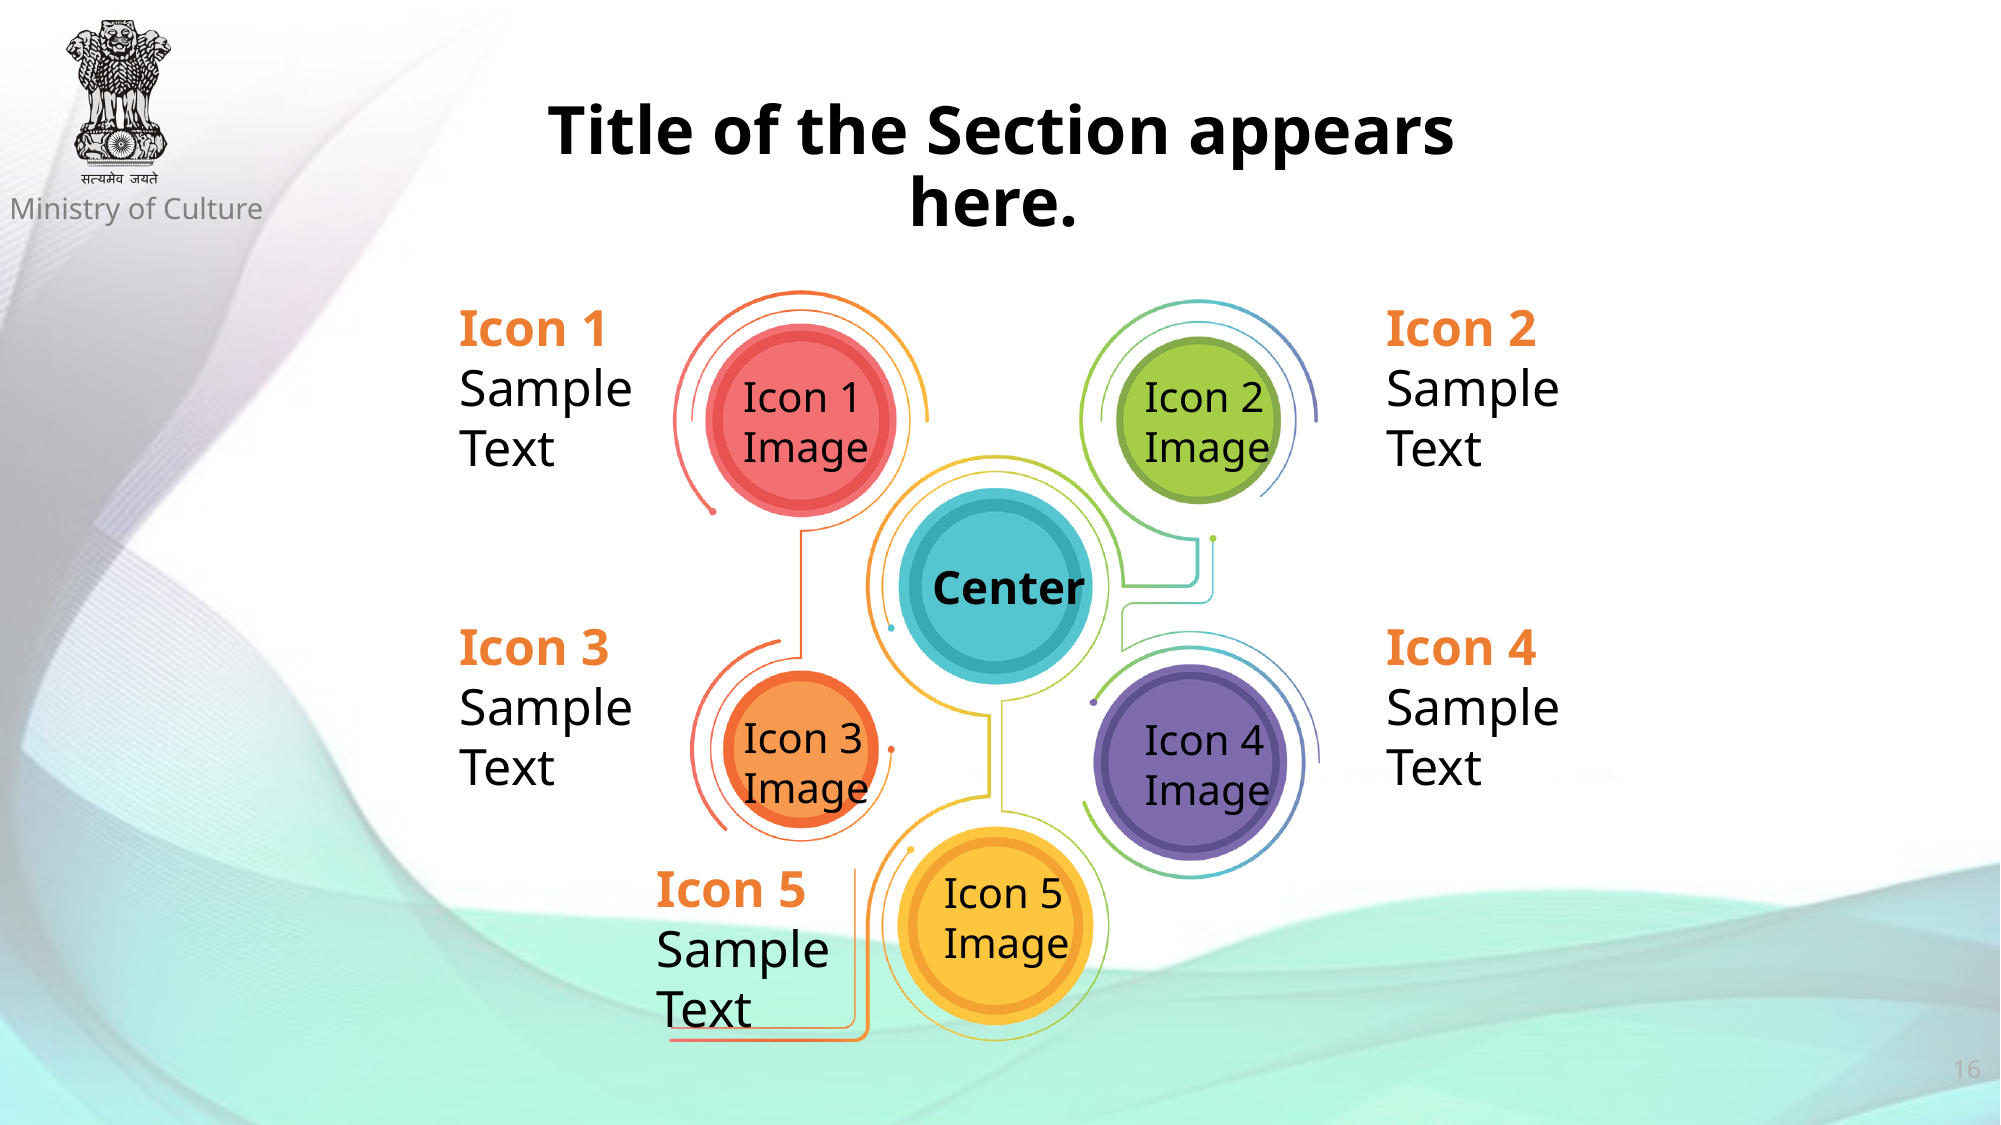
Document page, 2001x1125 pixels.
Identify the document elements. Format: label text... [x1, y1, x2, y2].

text_box Icon 5 Sample Text [641, 849, 871, 1045]
text_box Icon 2 Sample Text [1371, 289, 1615, 485]
picture [66, 20, 171, 184]
text_box Icon 1 Sample Text [444, 289, 681, 485]
slide_number 16 [1546, 1040, 1997, 1101]
text_box Title of the Section appears here. [491, 89, 1513, 249]
text_box Icon 3 Sample Text [444, 607, 669, 803]
text_box Icon 4 Sample Text [1371, 607, 1589, 803]
picture [669, 290, 1320, 1042]
